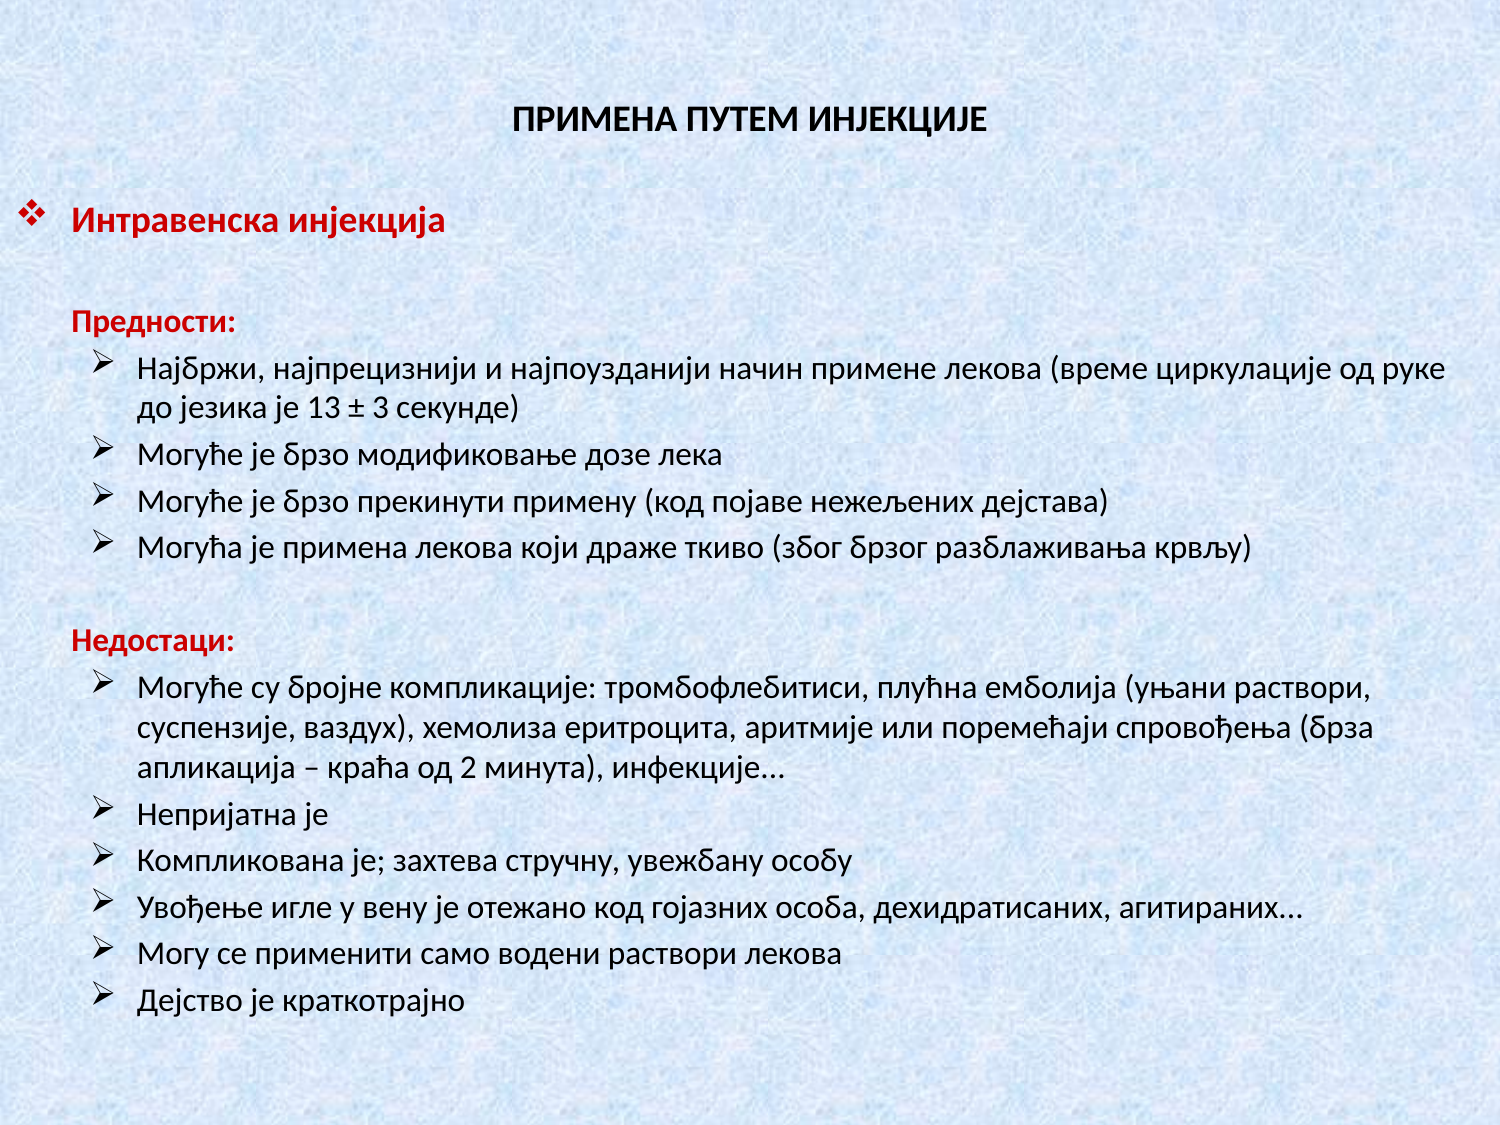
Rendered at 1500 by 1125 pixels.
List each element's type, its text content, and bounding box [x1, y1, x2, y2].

title ПРИМЕНА ПУТЕМ ИНЈЕКЦИЈЕ [0, 0, 1500, 188]
list Интравенска инјекција Предности: Најбржи, најпрецизнији и најпоузданији начин примене лекова (време циркулације од руке до језика је 13 ± 3 секунде) Могуће је брзо модификовање дозе лека Могуће је брзо прекинути примену (код појаве нежељених дејстава) Могућа је примена лекова који драже ткиво (због брзог разблаживања крвљу) Недостаци: Могуће су бројне компликације: тромбофлебитиси, плућна емболија (уњани раствори, суспензије, ваздух), хемолиза еритроцита, аритмије или поремећаји спровођења (брза апликација – краћа од 2 минута), инфекције... Непријатна је Компликована је; захтева стручну, увежбану особу Увођење игле у вену је отежано код гојазних особа, дехидратисаних, агитираних... Могу се применити само водени раствори лекова Дејство је краткотрајно [0, 188, 1500, 1125]
